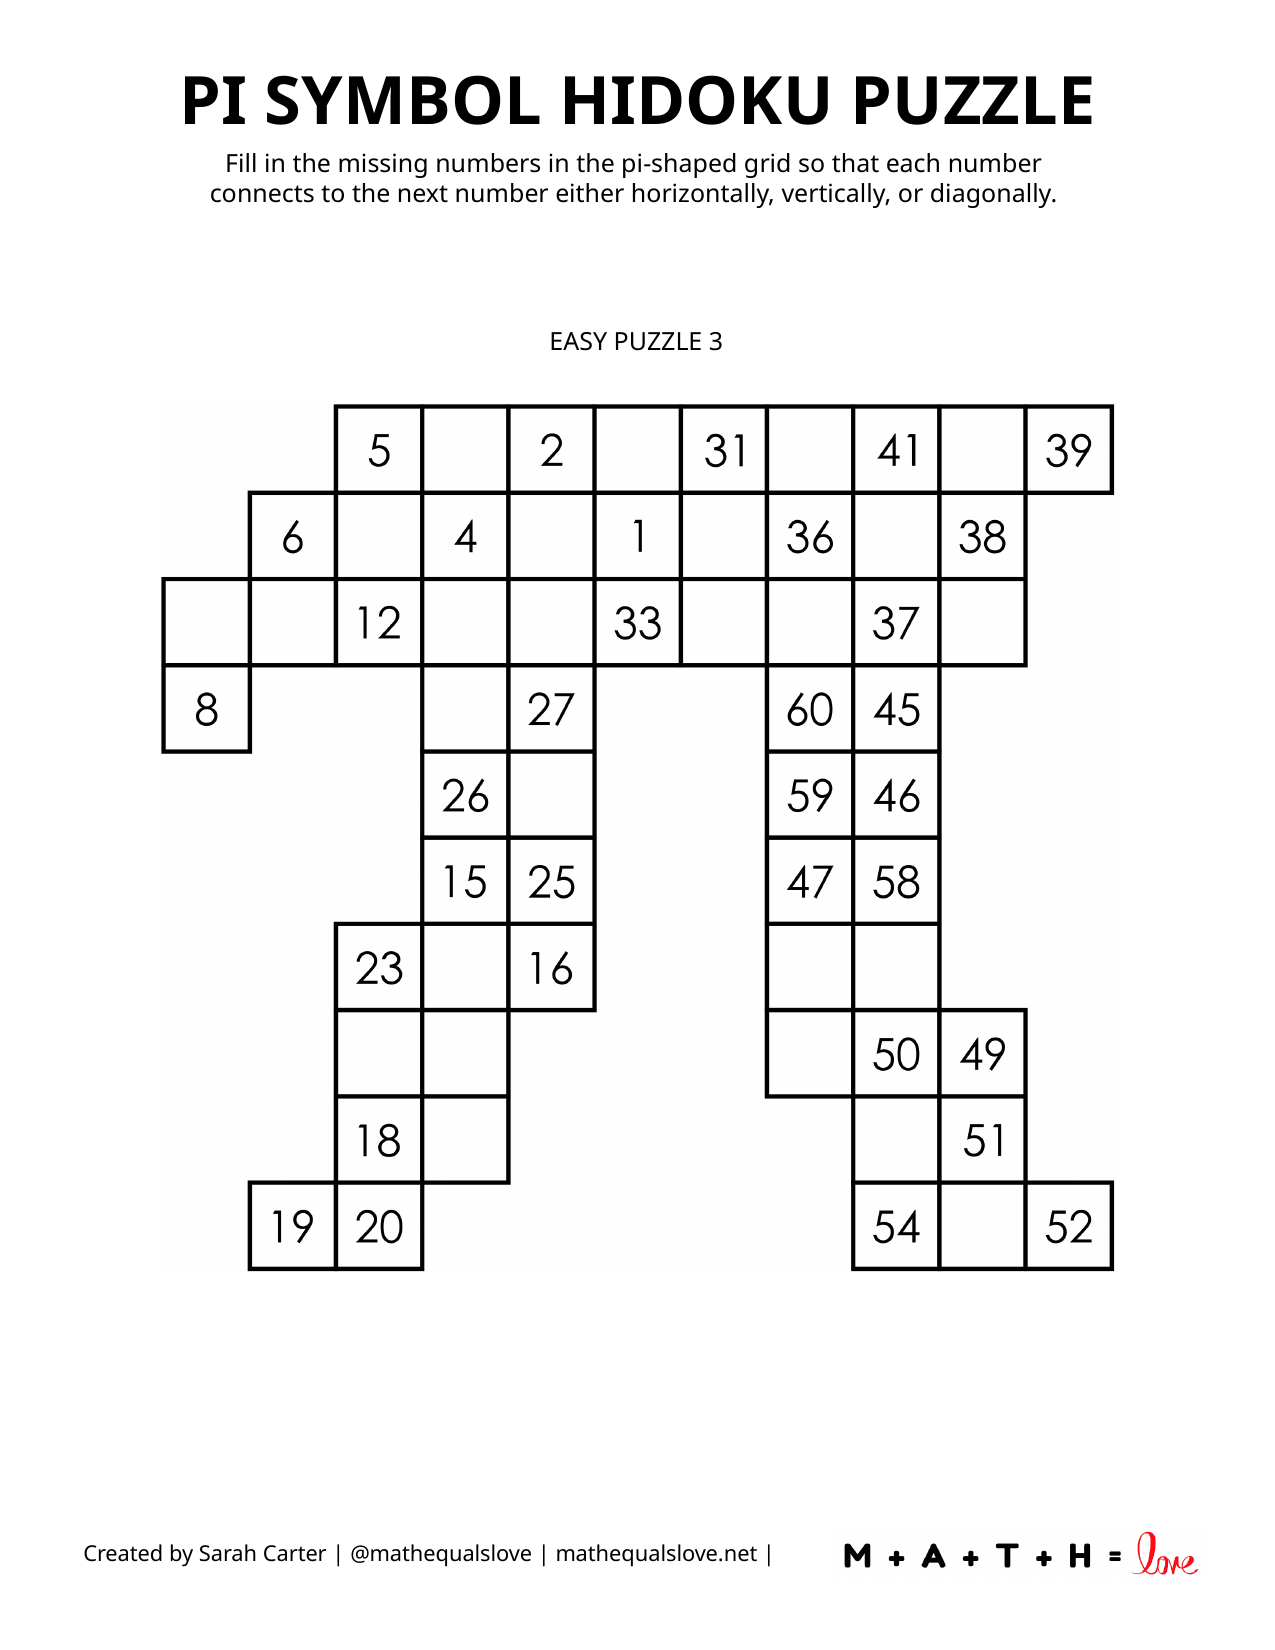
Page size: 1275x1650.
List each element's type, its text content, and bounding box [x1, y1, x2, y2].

picture [158, 401, 1117, 1273]
picture [830, 1528, 1207, 1580]
text_box Created by Sarah Carter | @mathequalslove | mathequalslove.net | [68, 1532, 830, 1574]
text_box EASY PUZZLE 3 [158, 324, 1115, 376]
text_box PI SYMBOL HIDOKU PUZZLE [66, 50, 1211, 140]
text_box Fill in the missing numbers in the pi-shaped grid so that each number connects to the next number either horizontally, vertically, or diagonally. [0, 140, 1275, 216]
